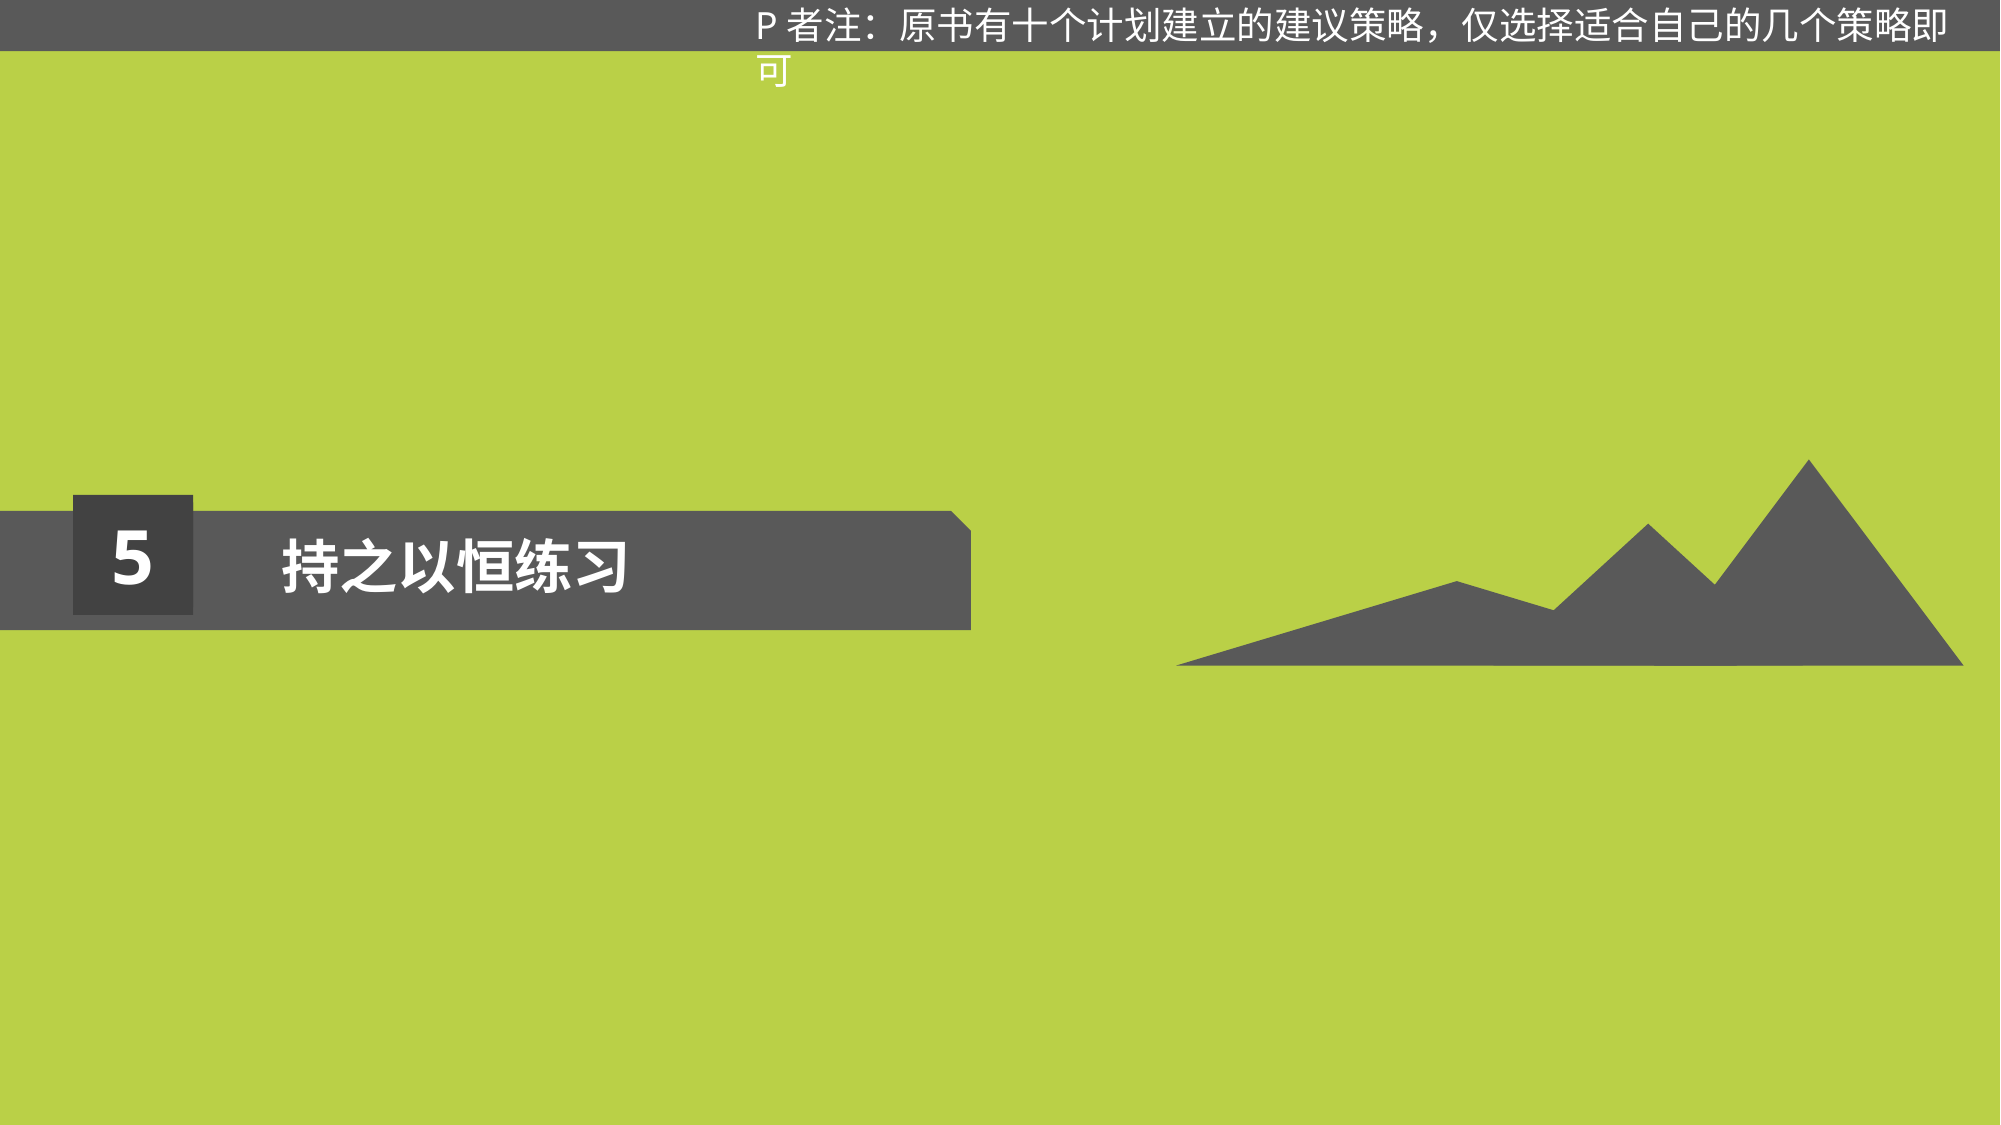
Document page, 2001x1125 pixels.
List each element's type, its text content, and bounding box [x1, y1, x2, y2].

text_box [0, 0, 740, 52]
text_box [1176, 459, 1964, 666]
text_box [0, 494, 971, 630]
text_box P者注：原书有十个计划建立的建议策略，仅选择适合自己的几个策略即可 [740, 0, 2000, 100]
